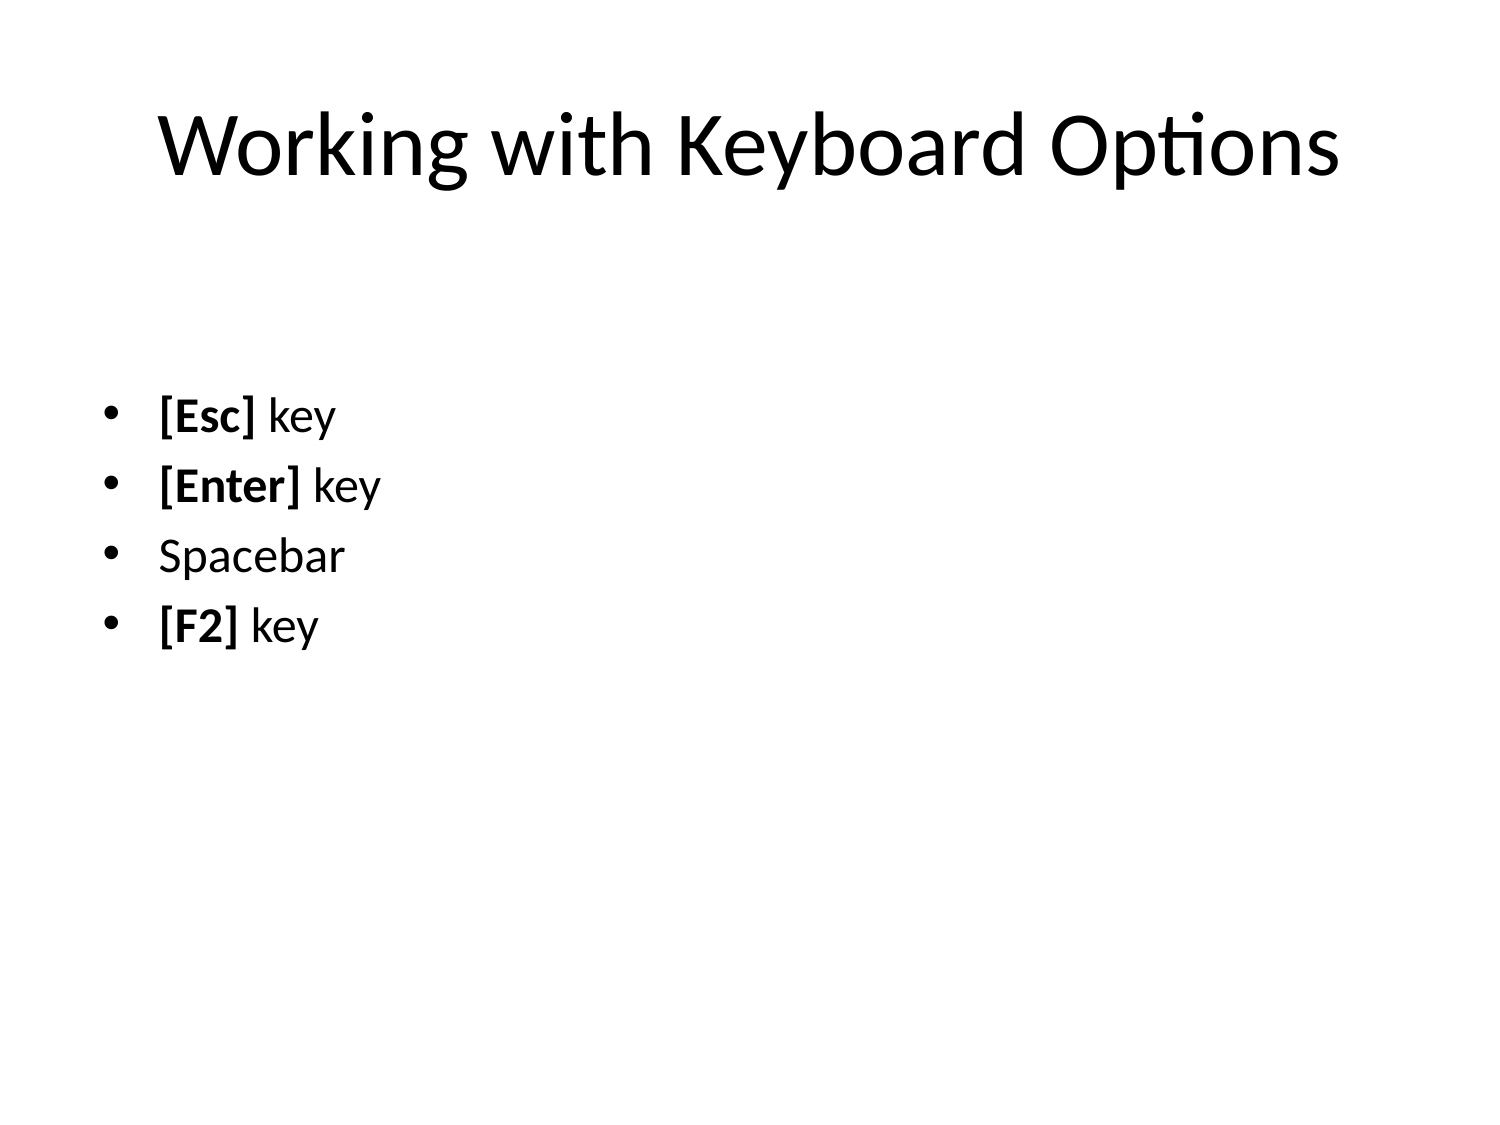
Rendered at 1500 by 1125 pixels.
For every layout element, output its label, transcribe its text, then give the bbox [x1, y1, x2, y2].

list [Esc] key [Enter] key Spacebar [F2] key [87, 375, 1150, 1075]
title Working with Keyboard Options [75, 45, 1425, 233]
